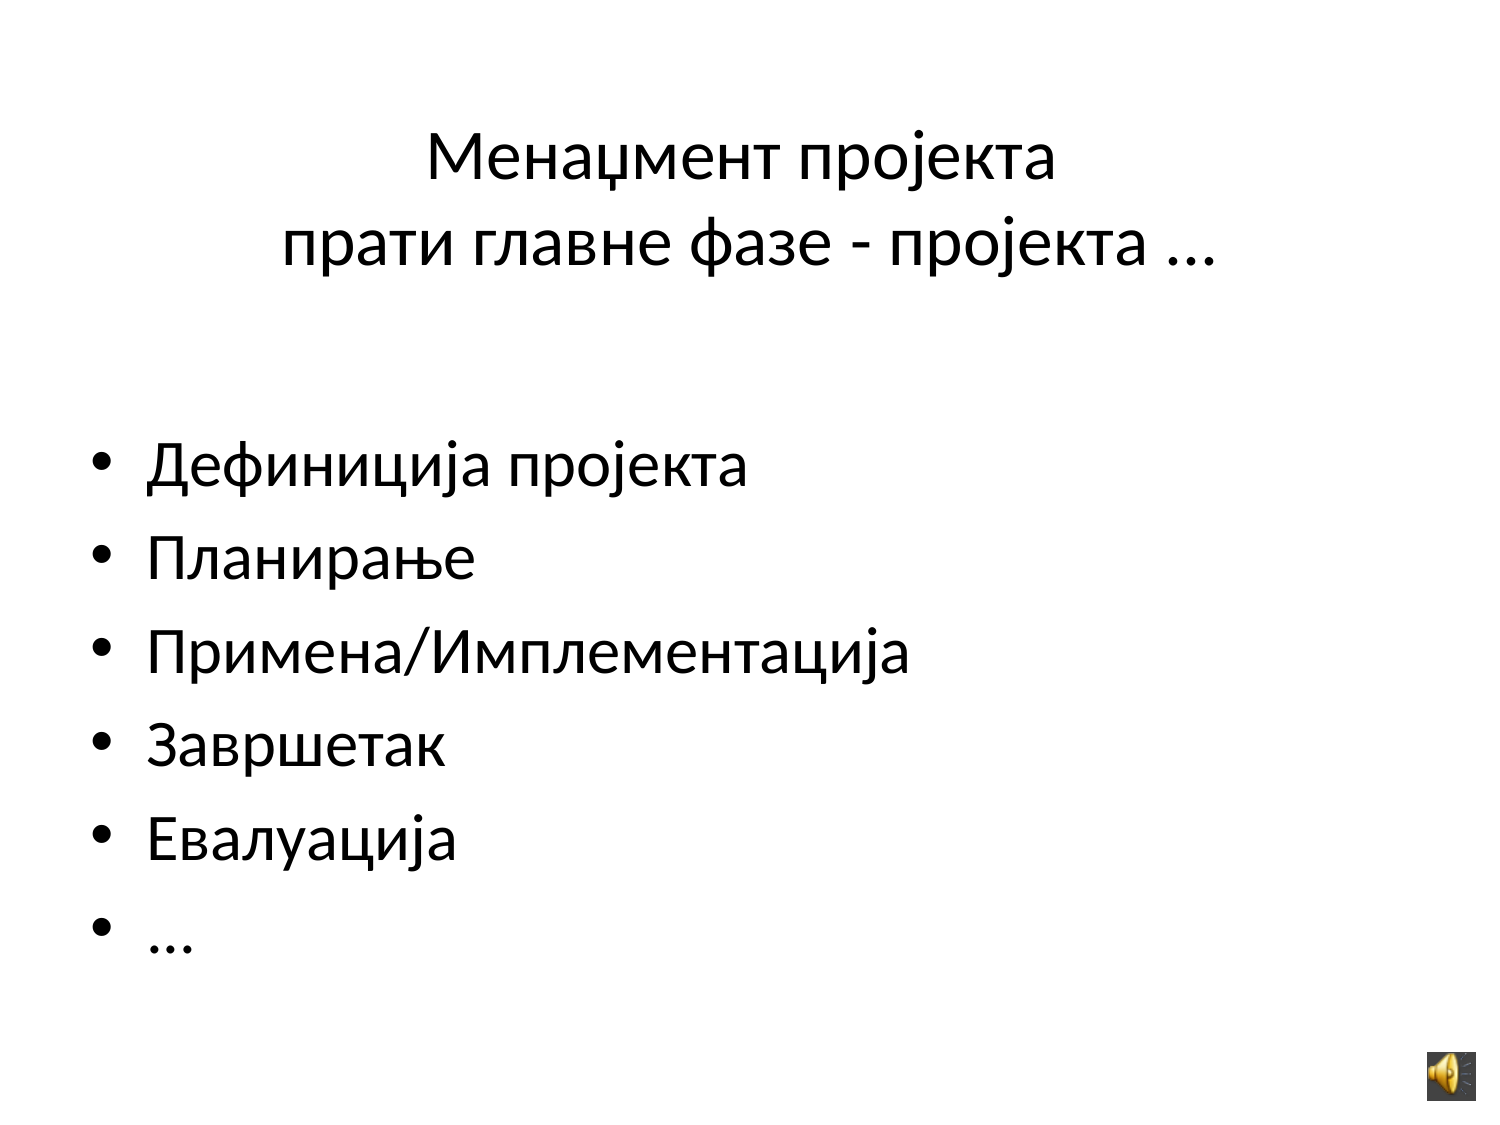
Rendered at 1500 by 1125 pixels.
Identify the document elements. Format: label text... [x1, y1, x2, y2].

picture [1426, 1051, 1477, 1102]
title Менаџмент пројекта прати главне фазе - пројекта ... [75, 99, 1425, 288]
list Дефиниција пројекта Планирање Примена/Имплементација Завршетак Евалуација ... [75, 412, 1425, 1125]
